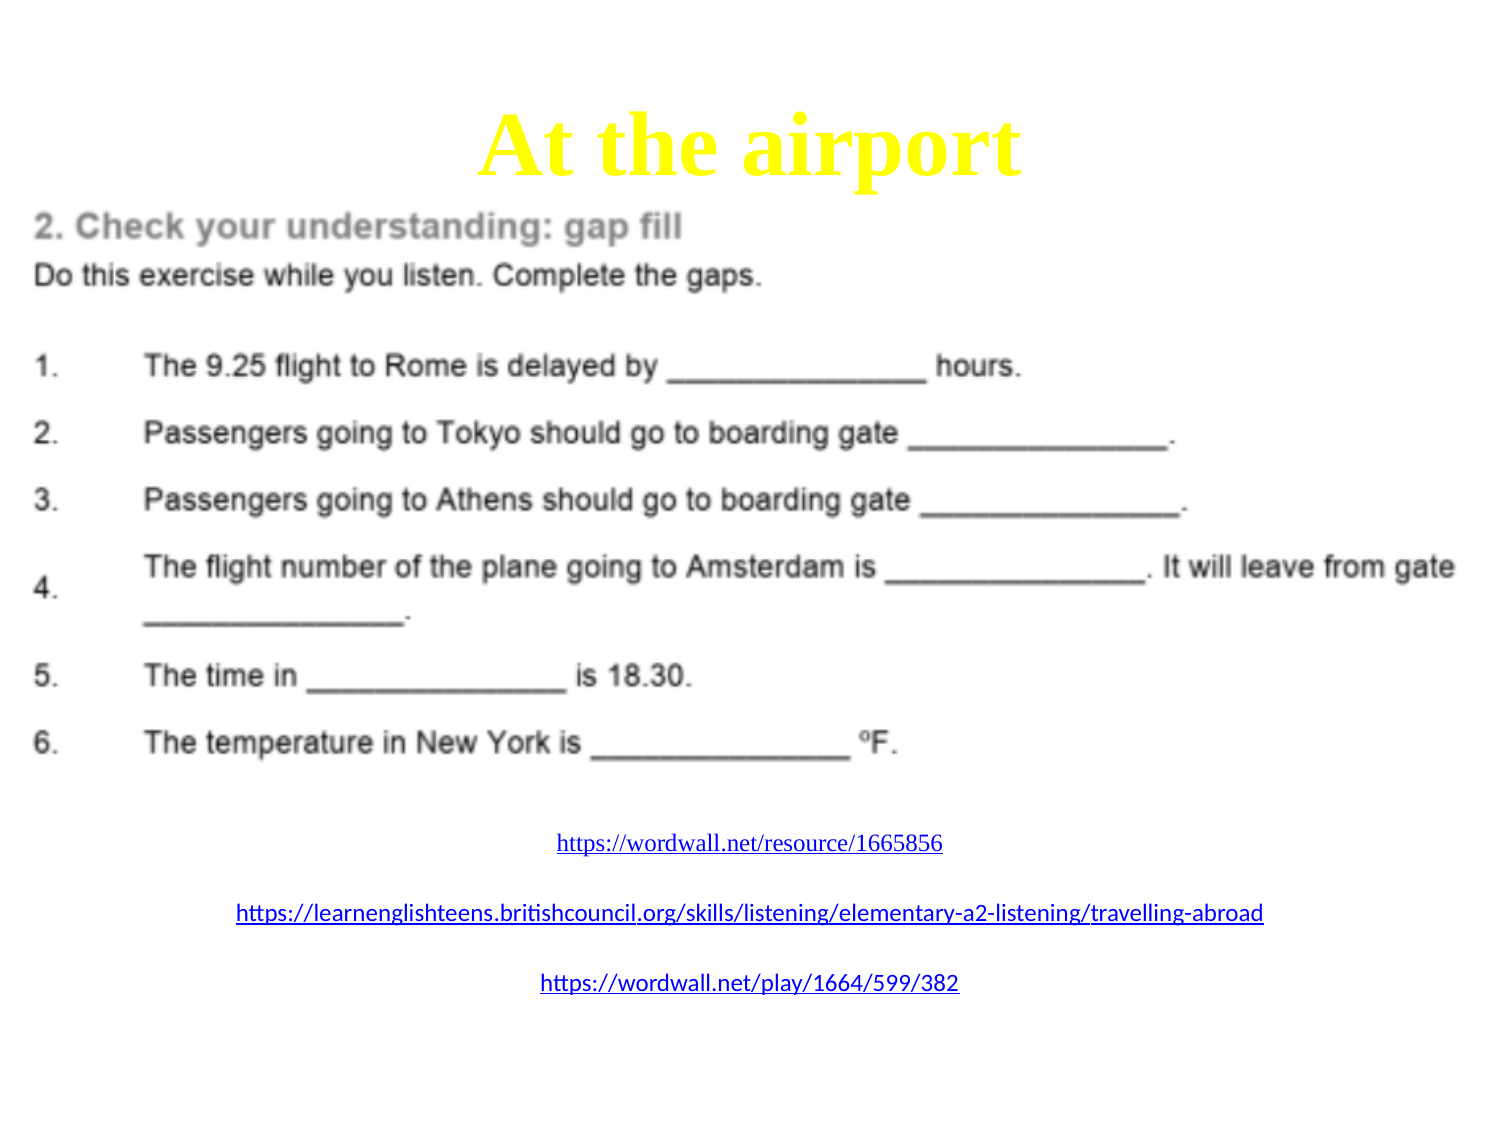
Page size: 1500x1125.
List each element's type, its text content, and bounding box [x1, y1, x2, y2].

list https://wordwall.net/resource/1665856 https://learnenglishteens.britishcouncil.org/skills/listening/elementary-a2-listening/travelling-abroad https://wordwall.net/play/1664/599/382 [75, 816, 1425, 1005]
picture [14, 198, 1500, 809]
title At the airport [75, 45, 1425, 197]
